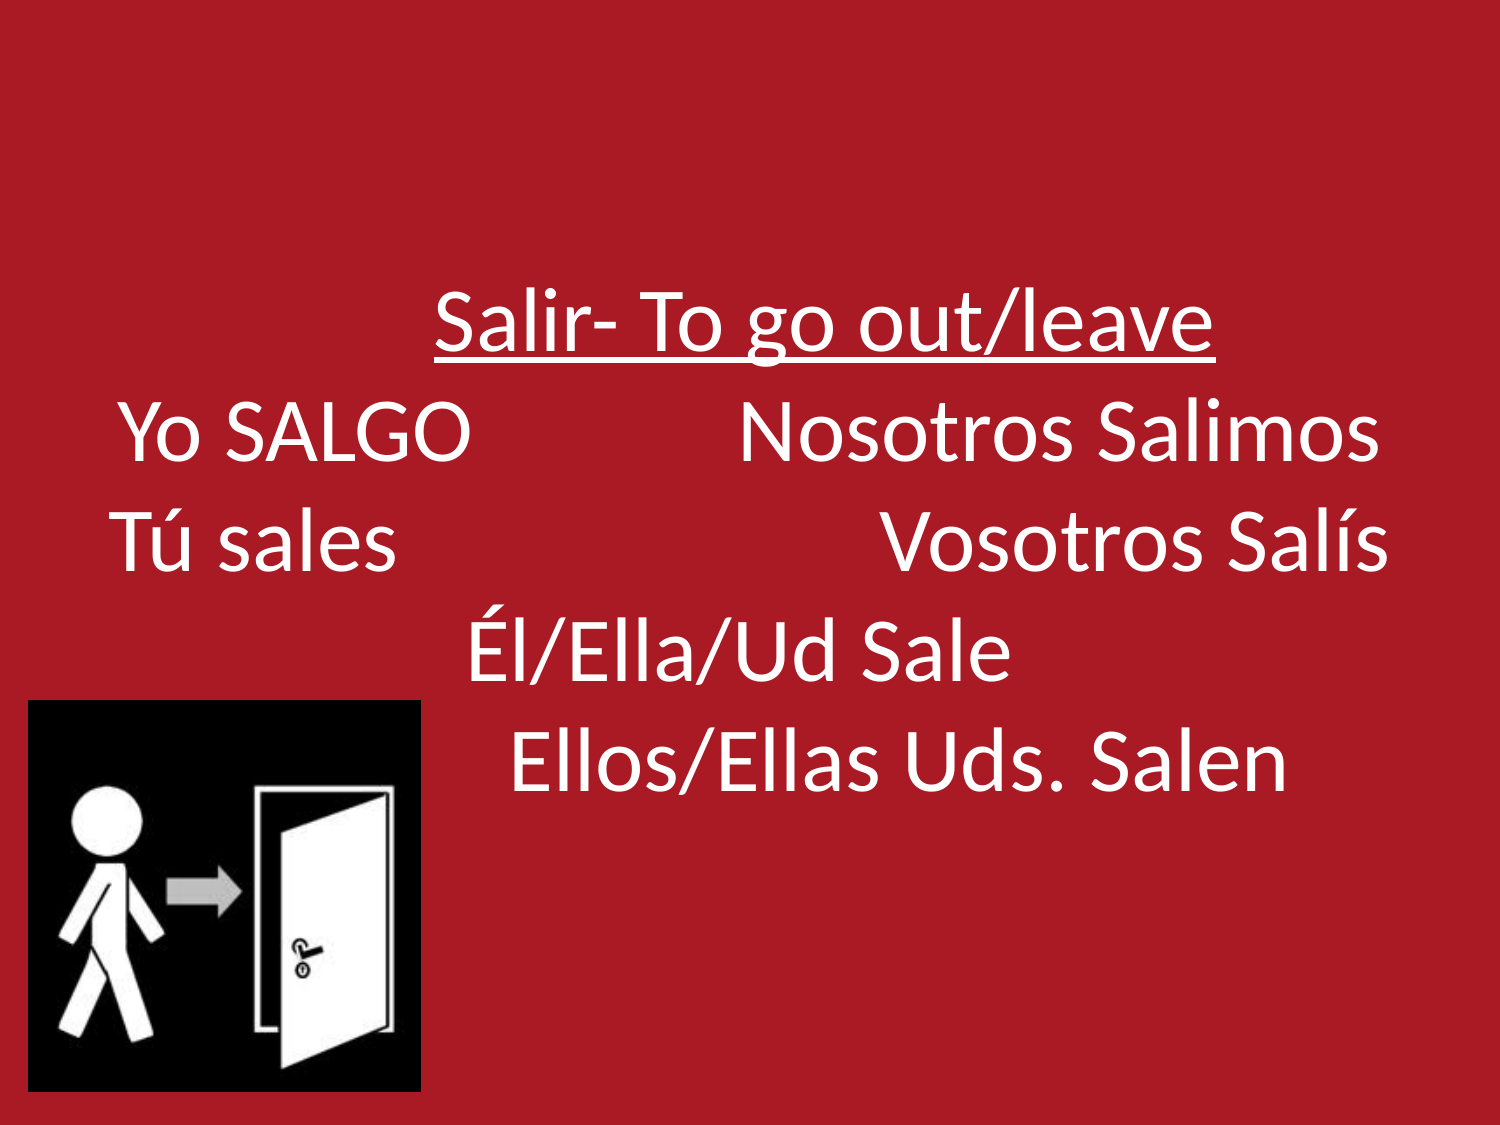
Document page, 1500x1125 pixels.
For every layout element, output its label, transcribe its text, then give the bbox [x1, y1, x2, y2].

picture [28, 700, 421, 1093]
title Salir- To go out/leave Yo SALGO Nosotros Salimos Tú sales Vosotros Salís Él/Ella/Ud Sale Ellos/Ellas Uds. Salen [75, 45, 1425, 1025]
